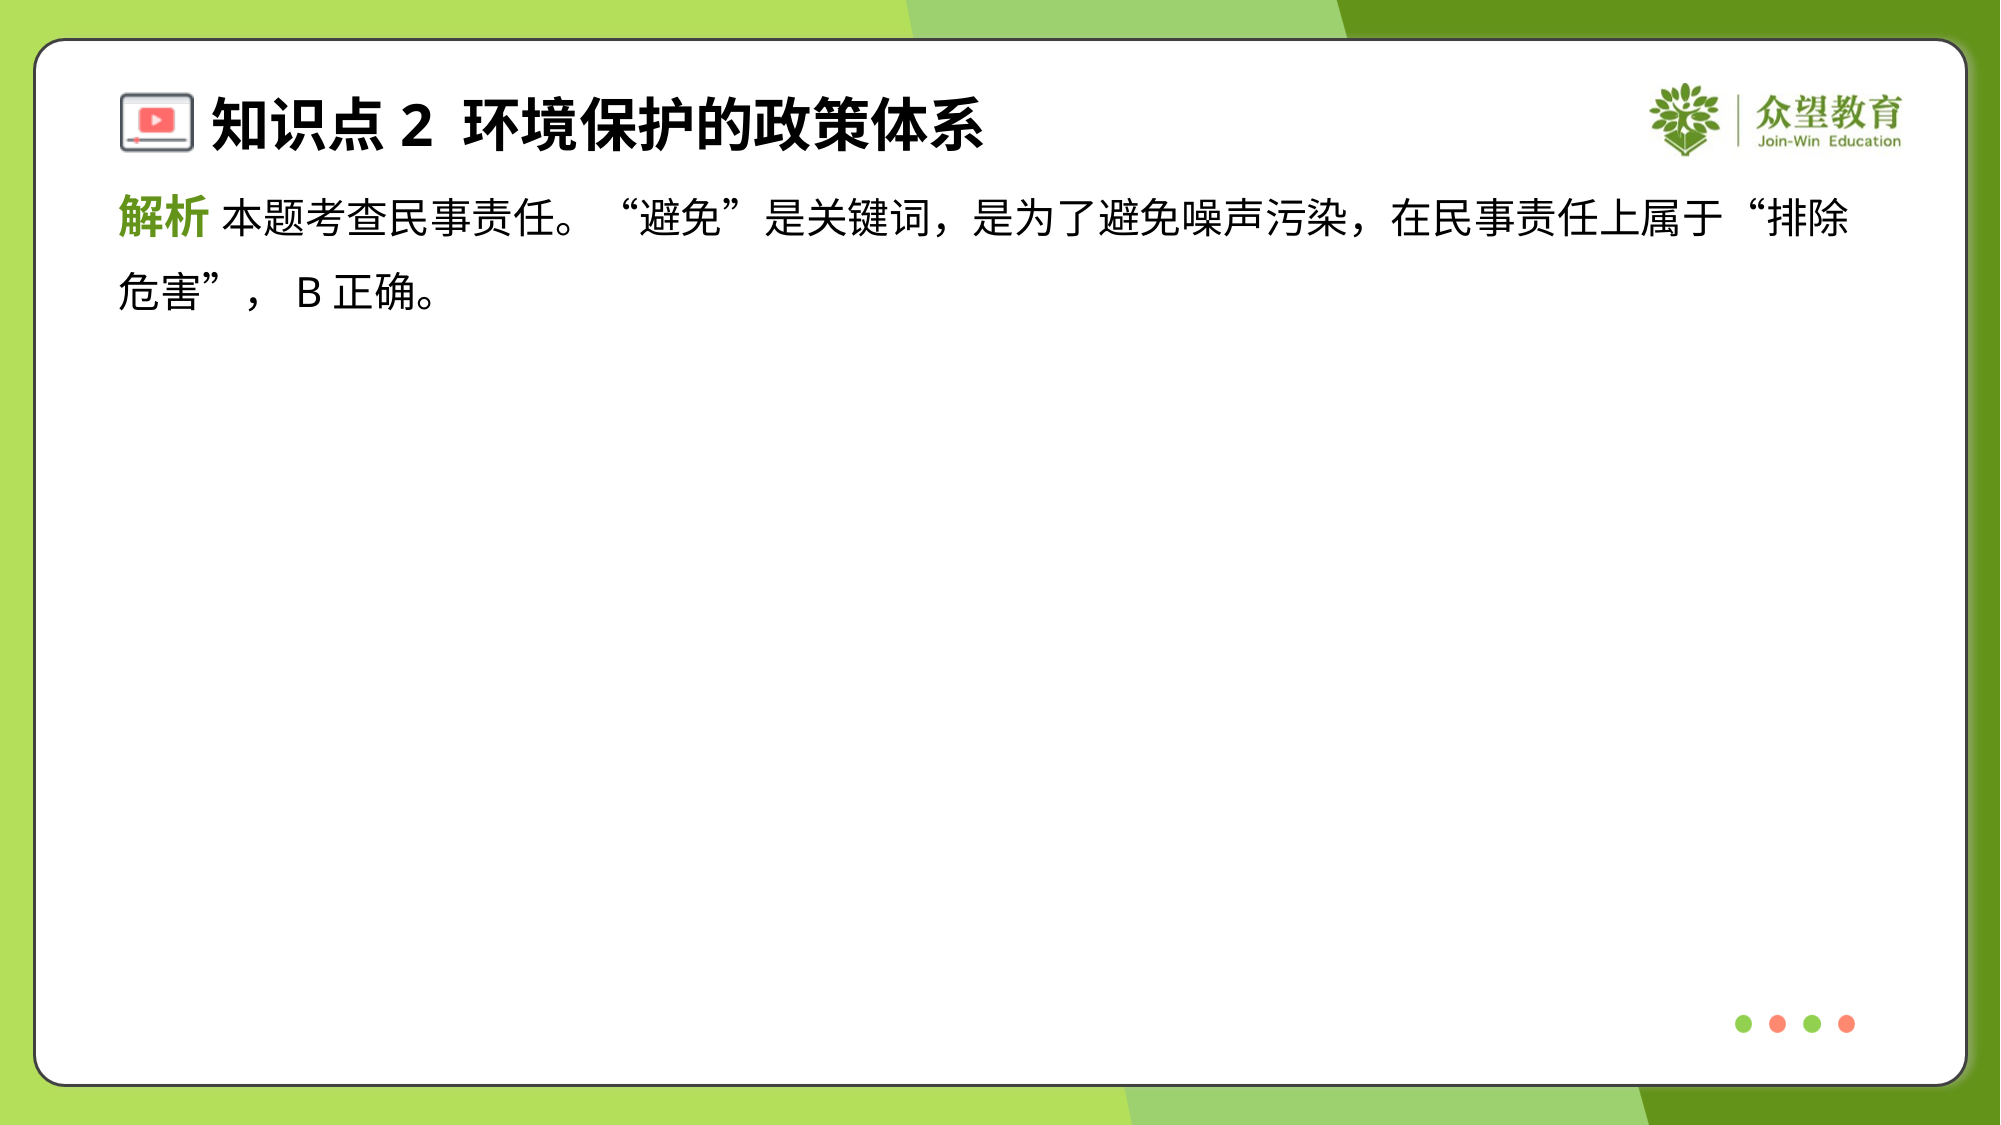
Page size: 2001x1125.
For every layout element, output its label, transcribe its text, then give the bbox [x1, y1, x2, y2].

picture [0, 0, 2000, 1125]
text_box 解析 本题考查民事责任。“避免”是关键词，是为了避免噪声污染，在民事责任上属于“排除 危害”，B正确。 [118, 159, 1883, 309]
